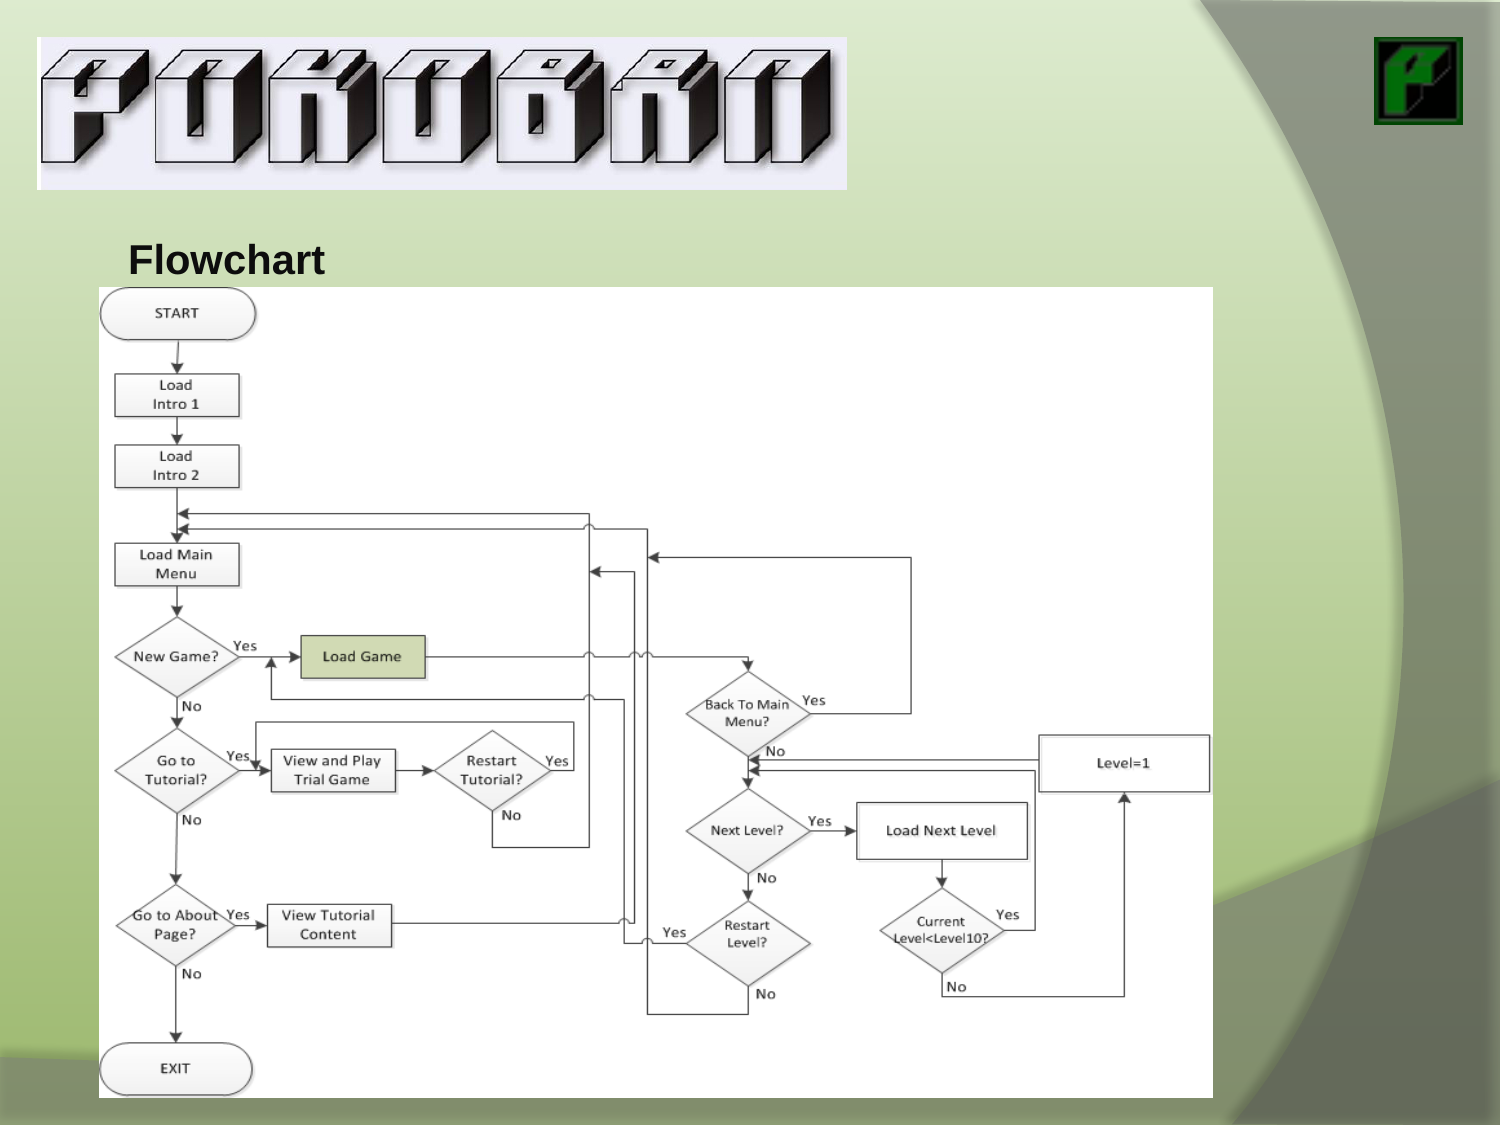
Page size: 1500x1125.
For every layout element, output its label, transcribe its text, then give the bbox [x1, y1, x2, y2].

text_box Flowchart [113, 224, 341, 277]
picture [37, 37, 848, 191]
picture [99, 287, 1213, 1098]
picture [1374, 37, 1463, 126]
